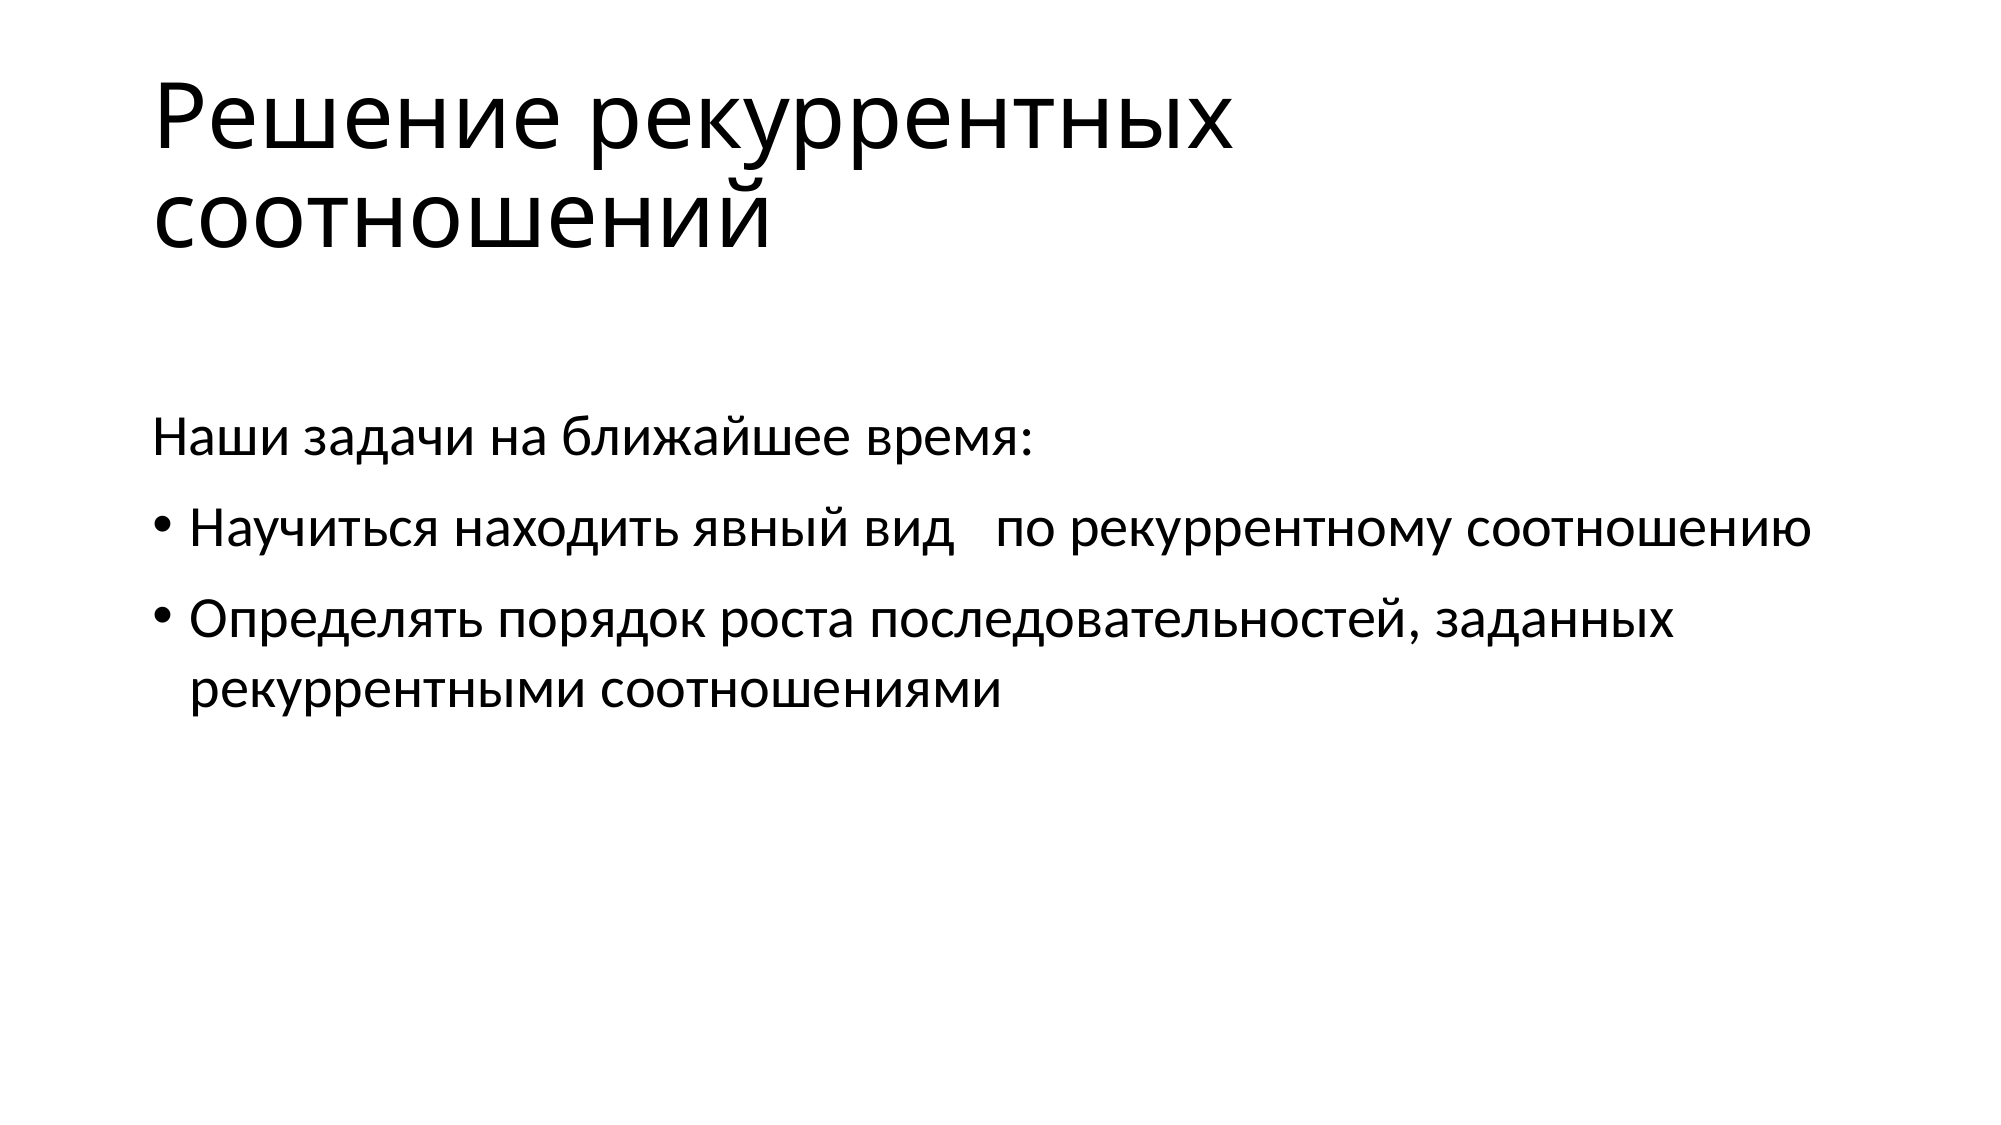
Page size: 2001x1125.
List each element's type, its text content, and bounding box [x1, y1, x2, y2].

title Решение рекуррентных соотношений [137, 59, 1863, 278]
